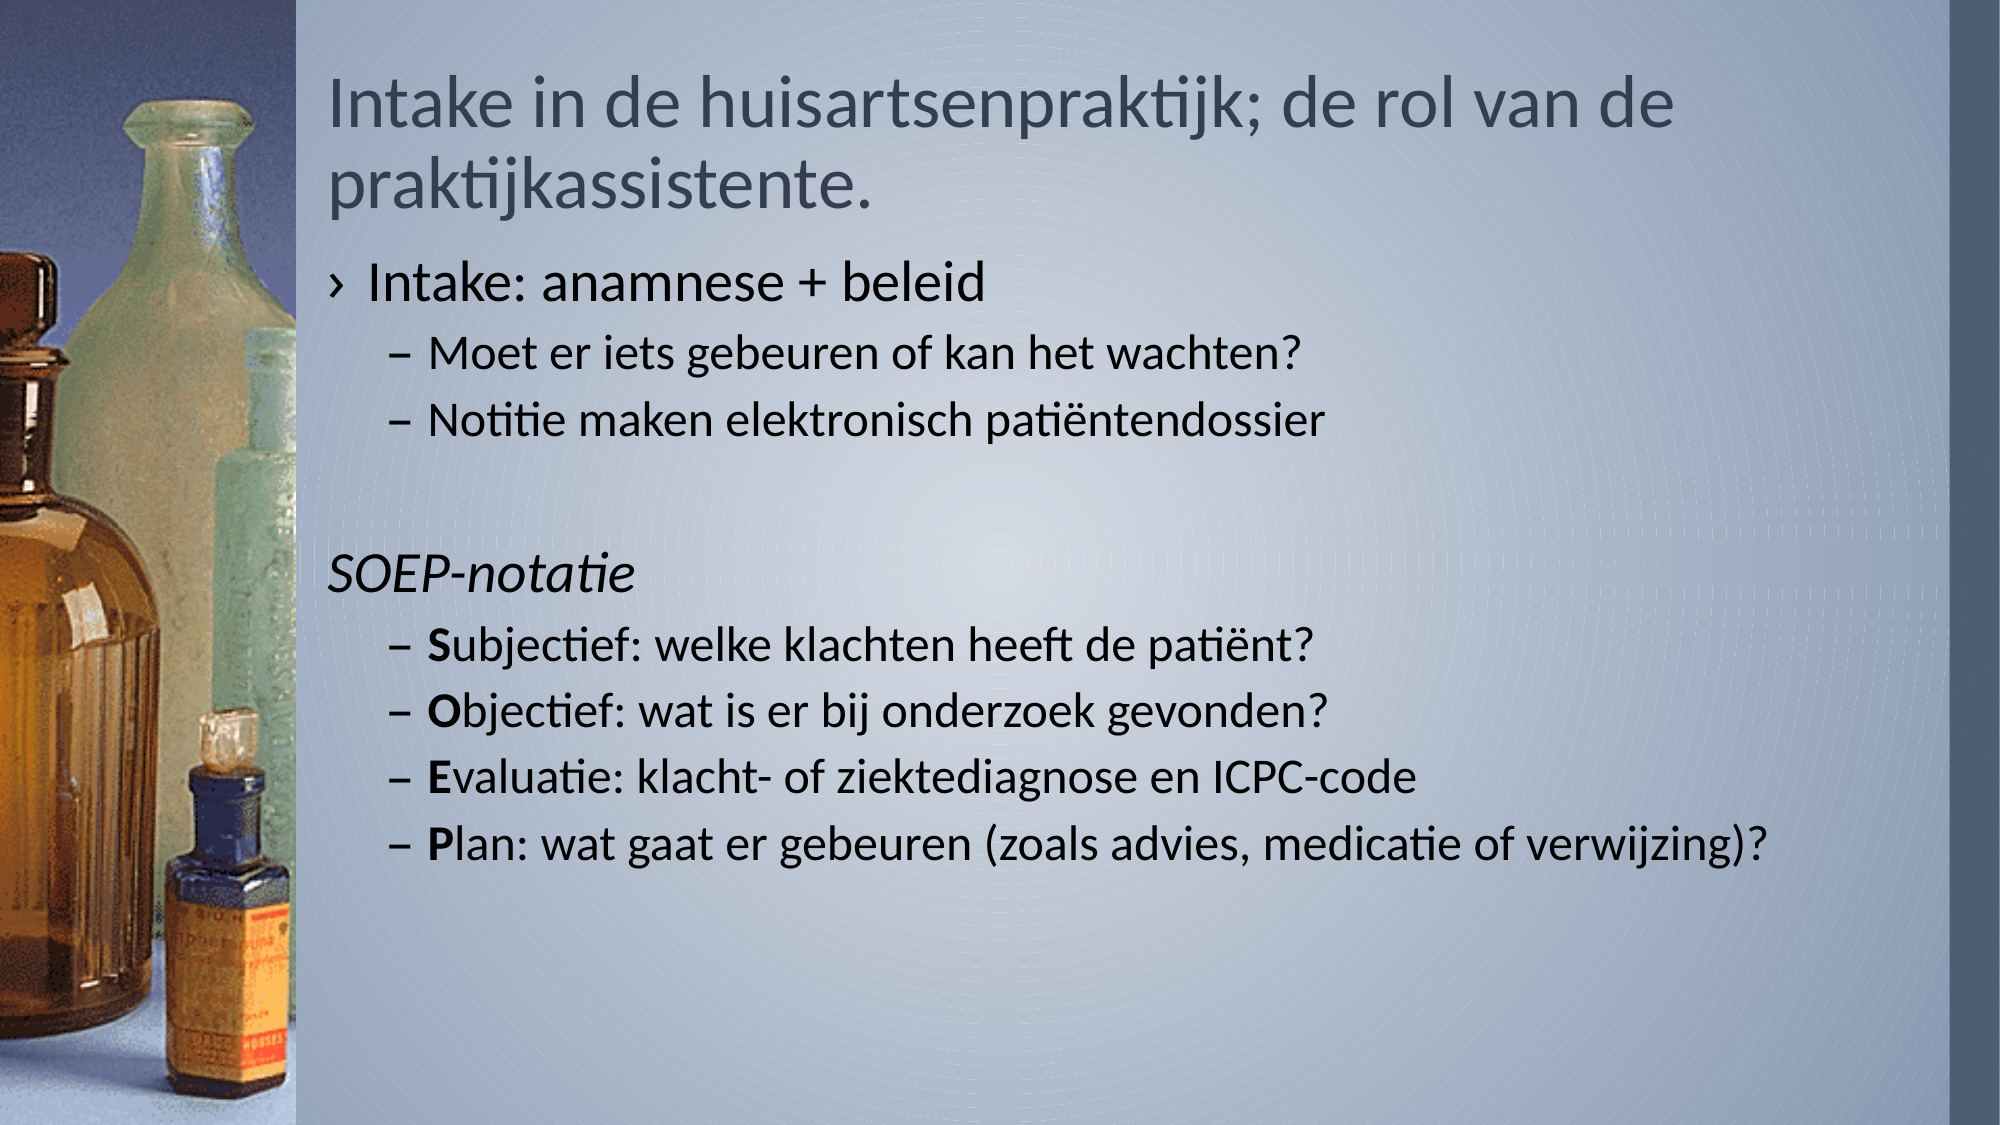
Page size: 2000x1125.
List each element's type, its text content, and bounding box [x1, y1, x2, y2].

picture [0, 0, 296, 1125]
list Intake: anamnese + beleid Moet er iets gebeuren of kan het wachten? Notitie maken elektronisch patiëntendossier SOEP-notatie Subjectief: welke klachten heeft de patiënt? Objectief: wat is er bij onderzoek gevonden? Evaluatie: klacht- of ziektediagnose en ICPC-code Plan: wat gaat er gebeuren (zoals advies, medicatie of verwijzing)? [312, 243, 1867, 994]
title Intake in de huisartsenpraktijk; de rol van de praktijkassistente. [312, 29, 1867, 233]
